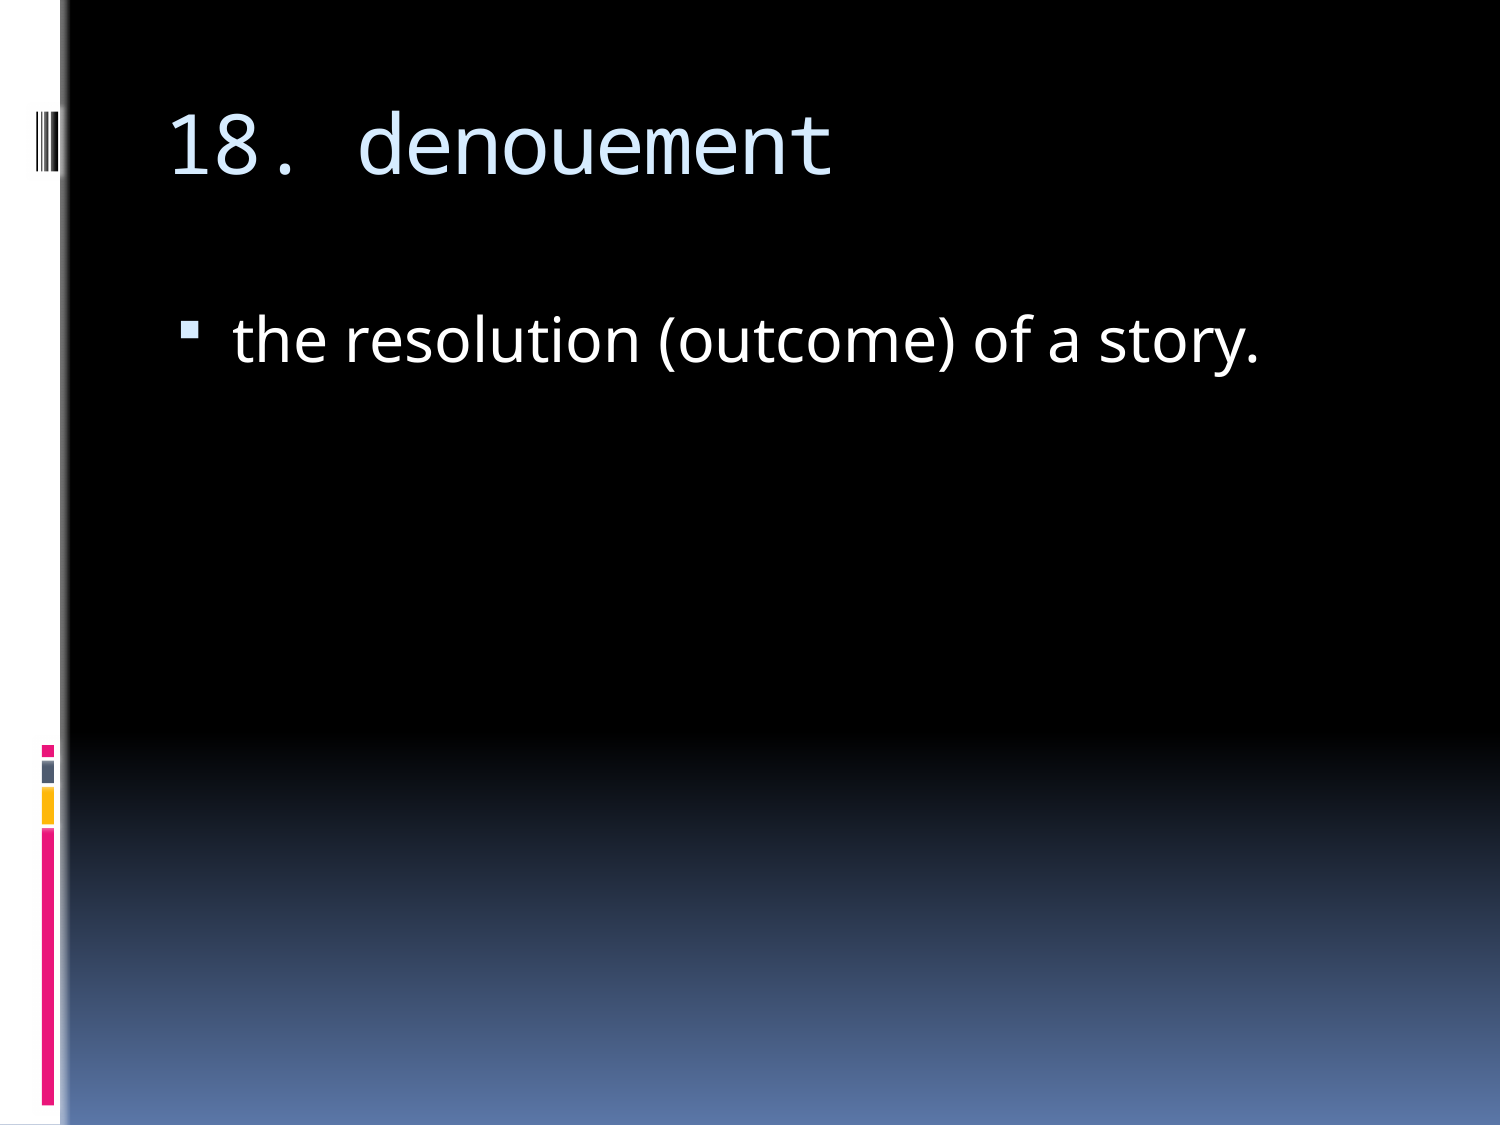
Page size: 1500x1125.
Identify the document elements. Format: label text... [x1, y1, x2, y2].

title 18. denouement [150, 83, 1425, 234]
list the resolution (outcome) of a story. [150, 292, 1425, 1043]
